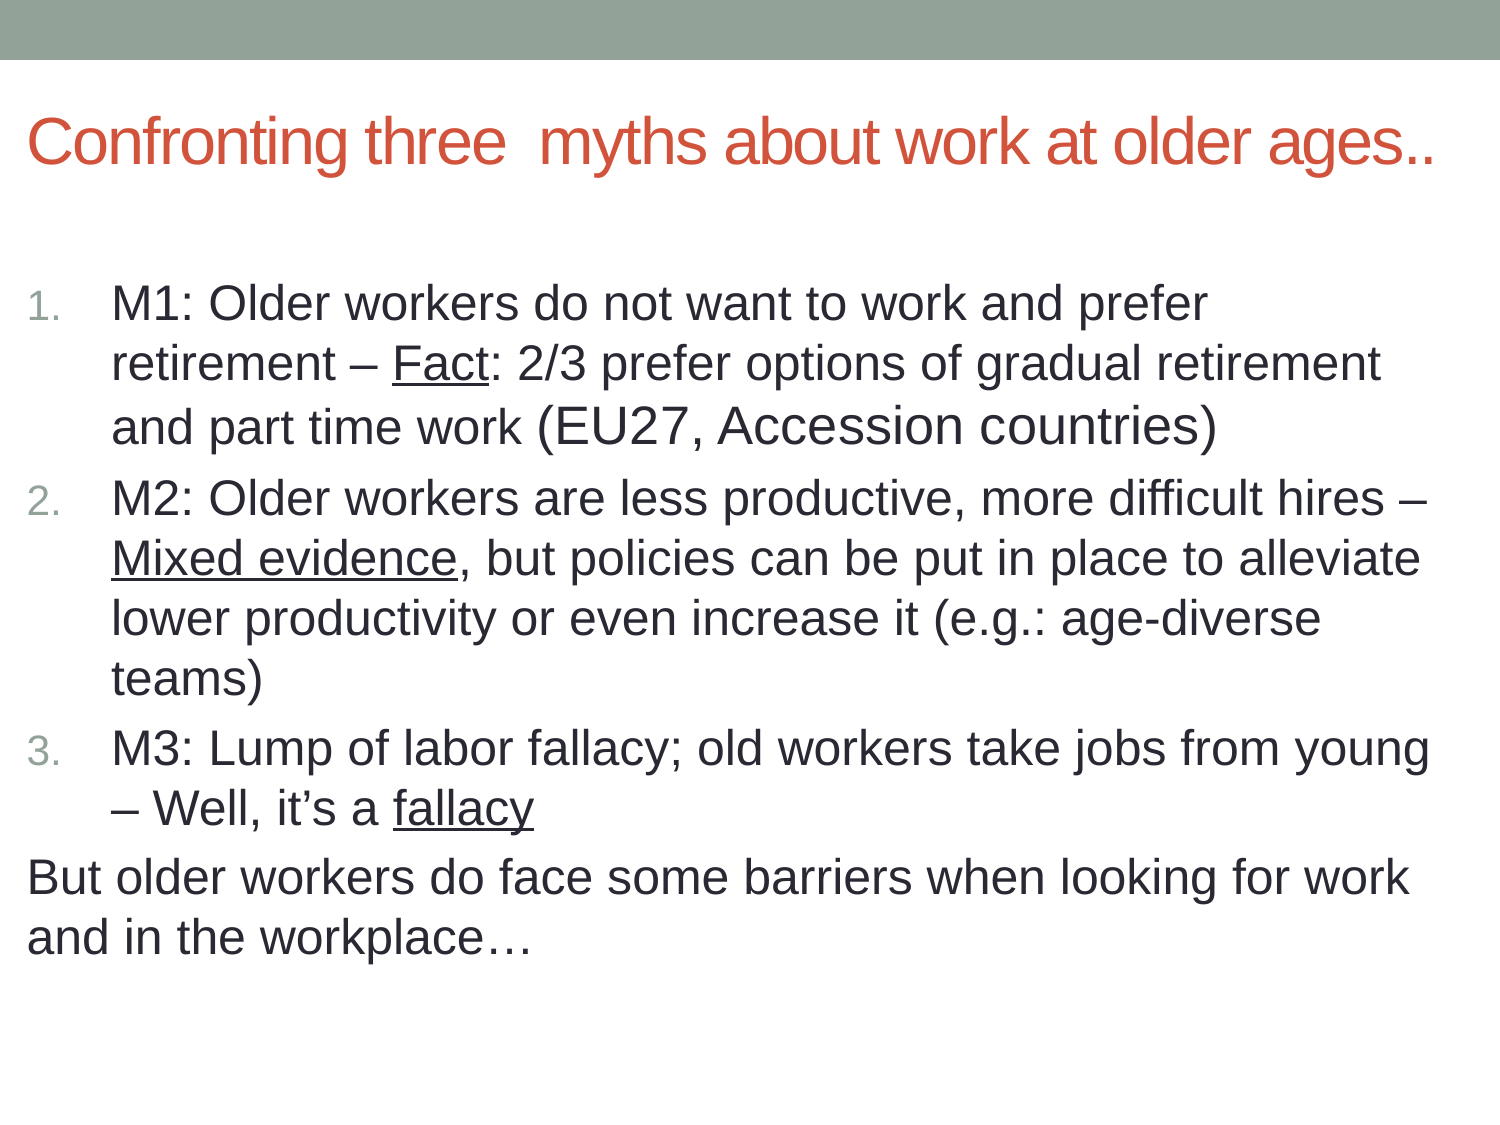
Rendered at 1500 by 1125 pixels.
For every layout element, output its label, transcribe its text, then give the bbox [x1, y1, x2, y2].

list M1: Older workers do not want to work and prefer retirement – Fact: 2/3 prefer options of gradual retirement and part time work (EU27, Accession countries) M2: Older workers are less productive, more difficult hires – Mixed evidence, but policies can be put in place to alleviate lower productivity or even increase it (e.g.: age-diverse teams) M3: Lump of labor fallacy; old workers take jobs from young – Well, it’s a fallacy But older workers do face some barriers when looking for work and in the workplace… [11, 262, 1463, 1088]
title Confronting three myths about work at older ages.. [11, 75, 1475, 200]
